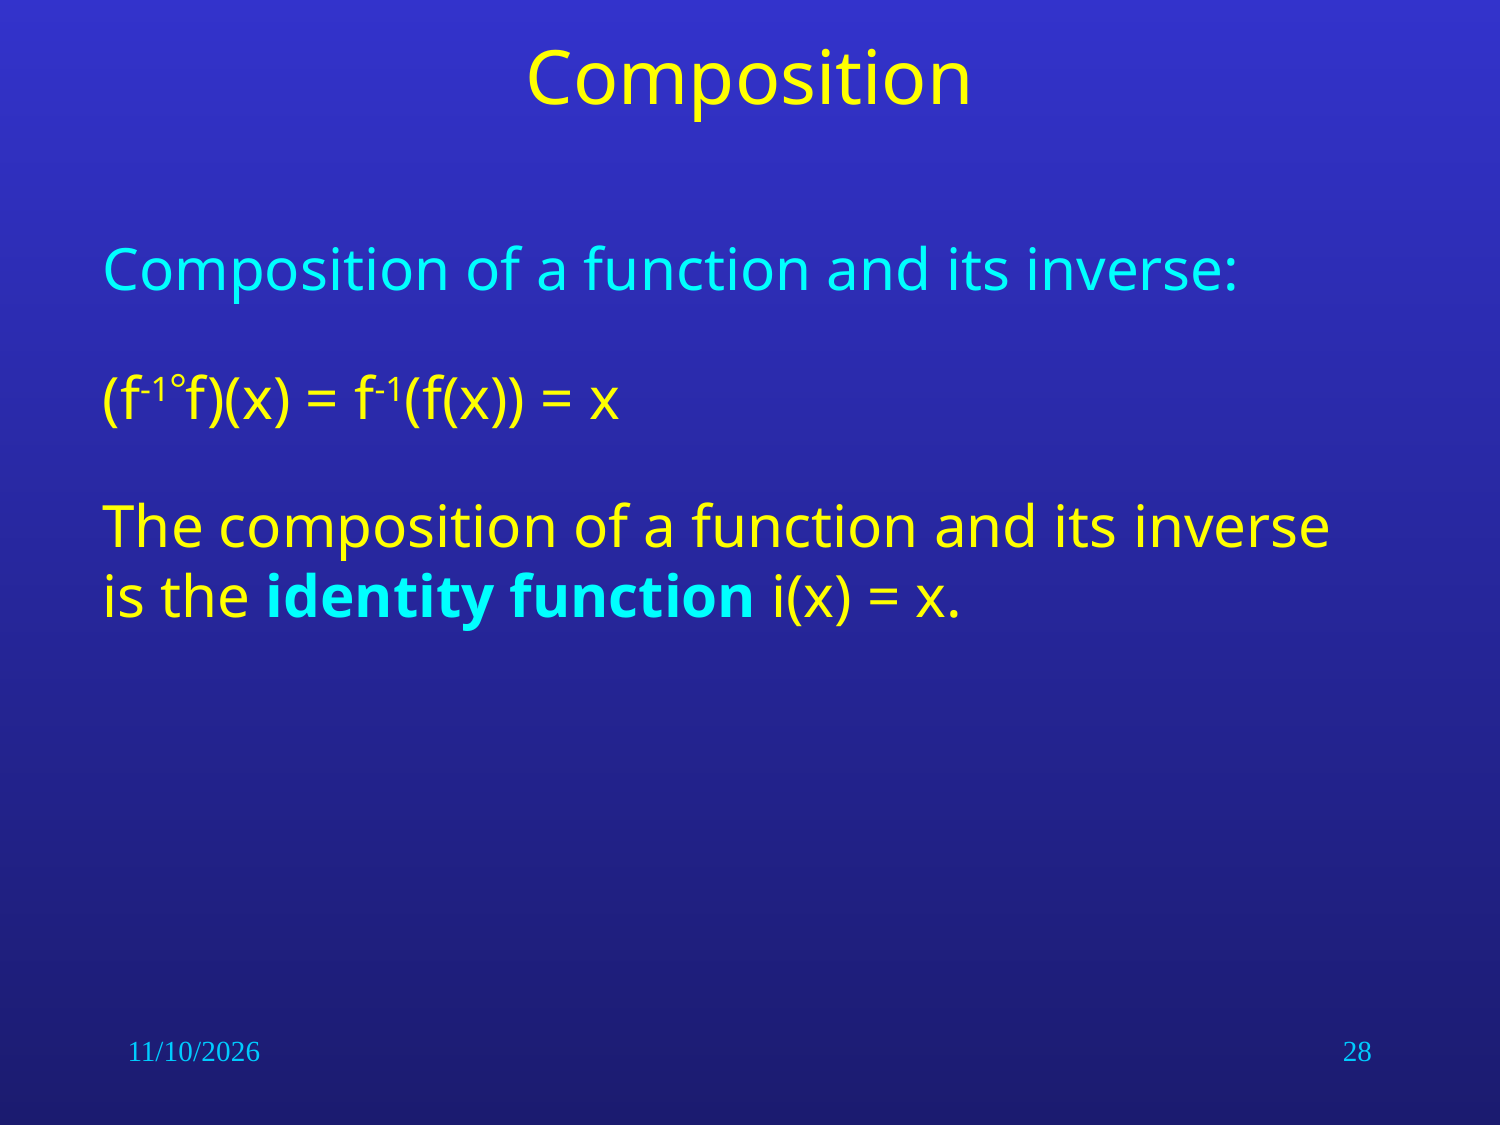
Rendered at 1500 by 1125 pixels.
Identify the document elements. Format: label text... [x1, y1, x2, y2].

list Composition of a function and its inverse: (f-1f)(x) = f-1(f(x)) = x The composition of a function and its inverse is the identity function i(x) = x. [87, 224, 1388, 988]
title Composition [112, 24, 1388, 125]
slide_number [112, 1025, 425, 1100]
slide_number 28 [1074, 1025, 1388, 1100]
